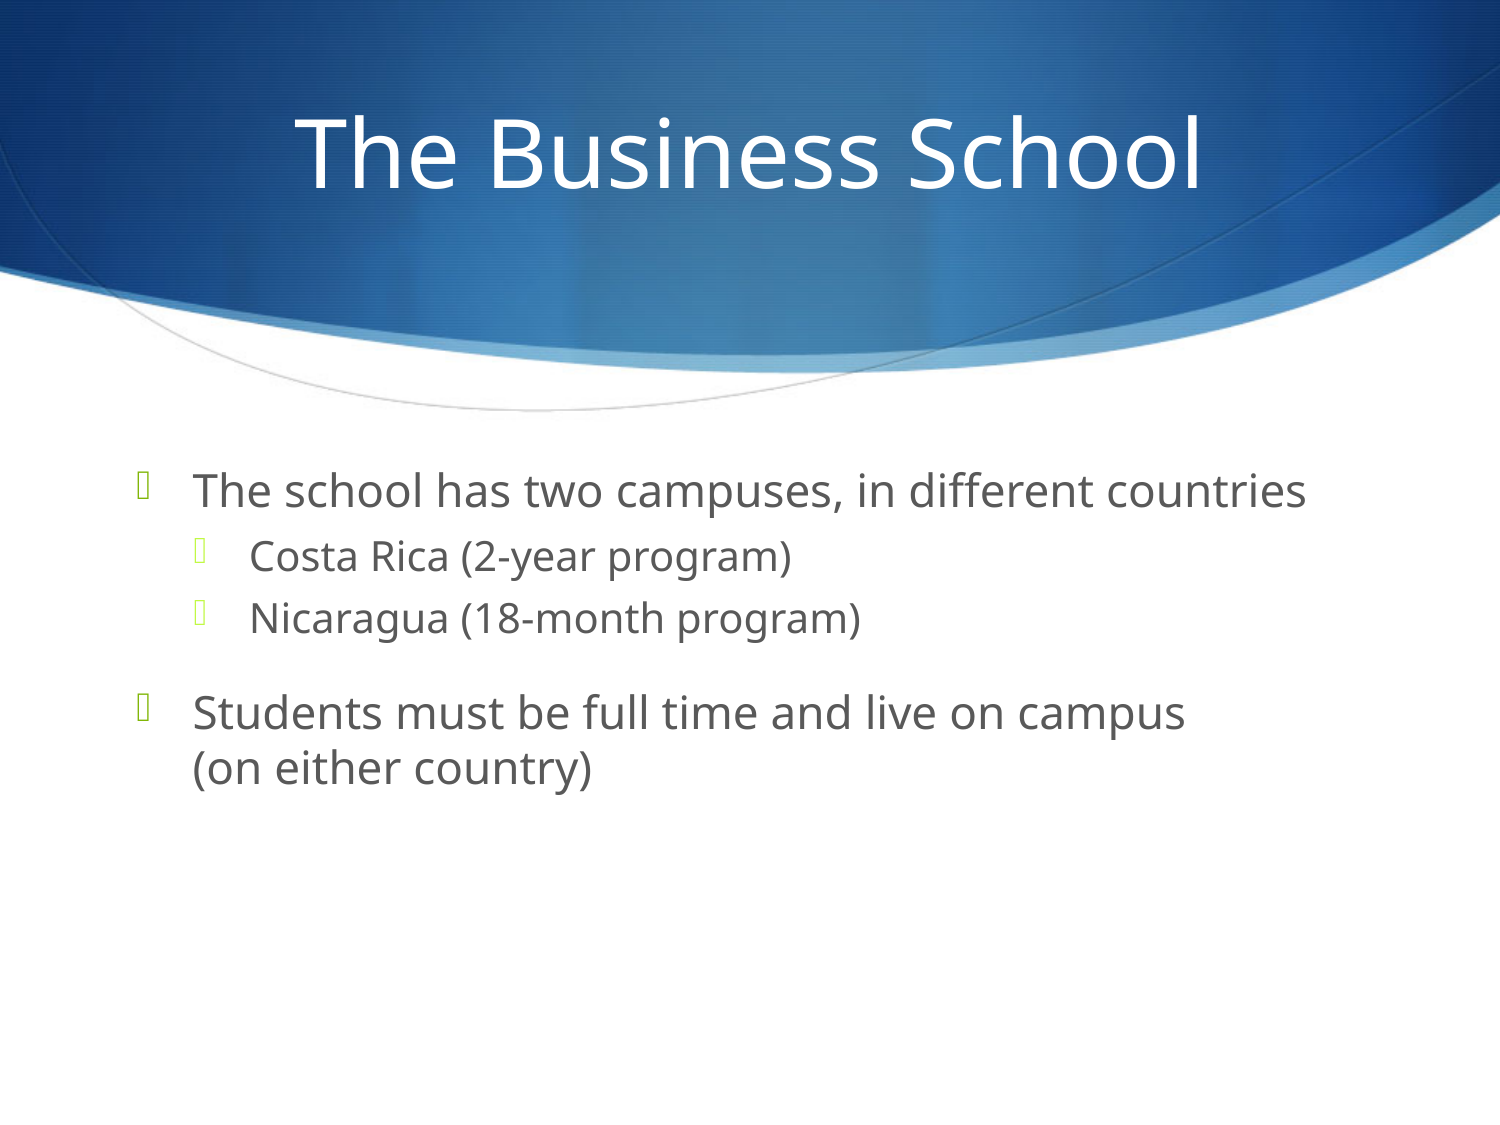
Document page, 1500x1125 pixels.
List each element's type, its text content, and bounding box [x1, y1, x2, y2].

picture [0, 0, 1500, 1125]
list The school has two campuses, in different countries Costa Rica (2-year program) Nicaragua (18-month program) Students must be full time and live on campus (on either country) [121, 454, 1379, 991]
title The Business School [75, 56, 1425, 245]
